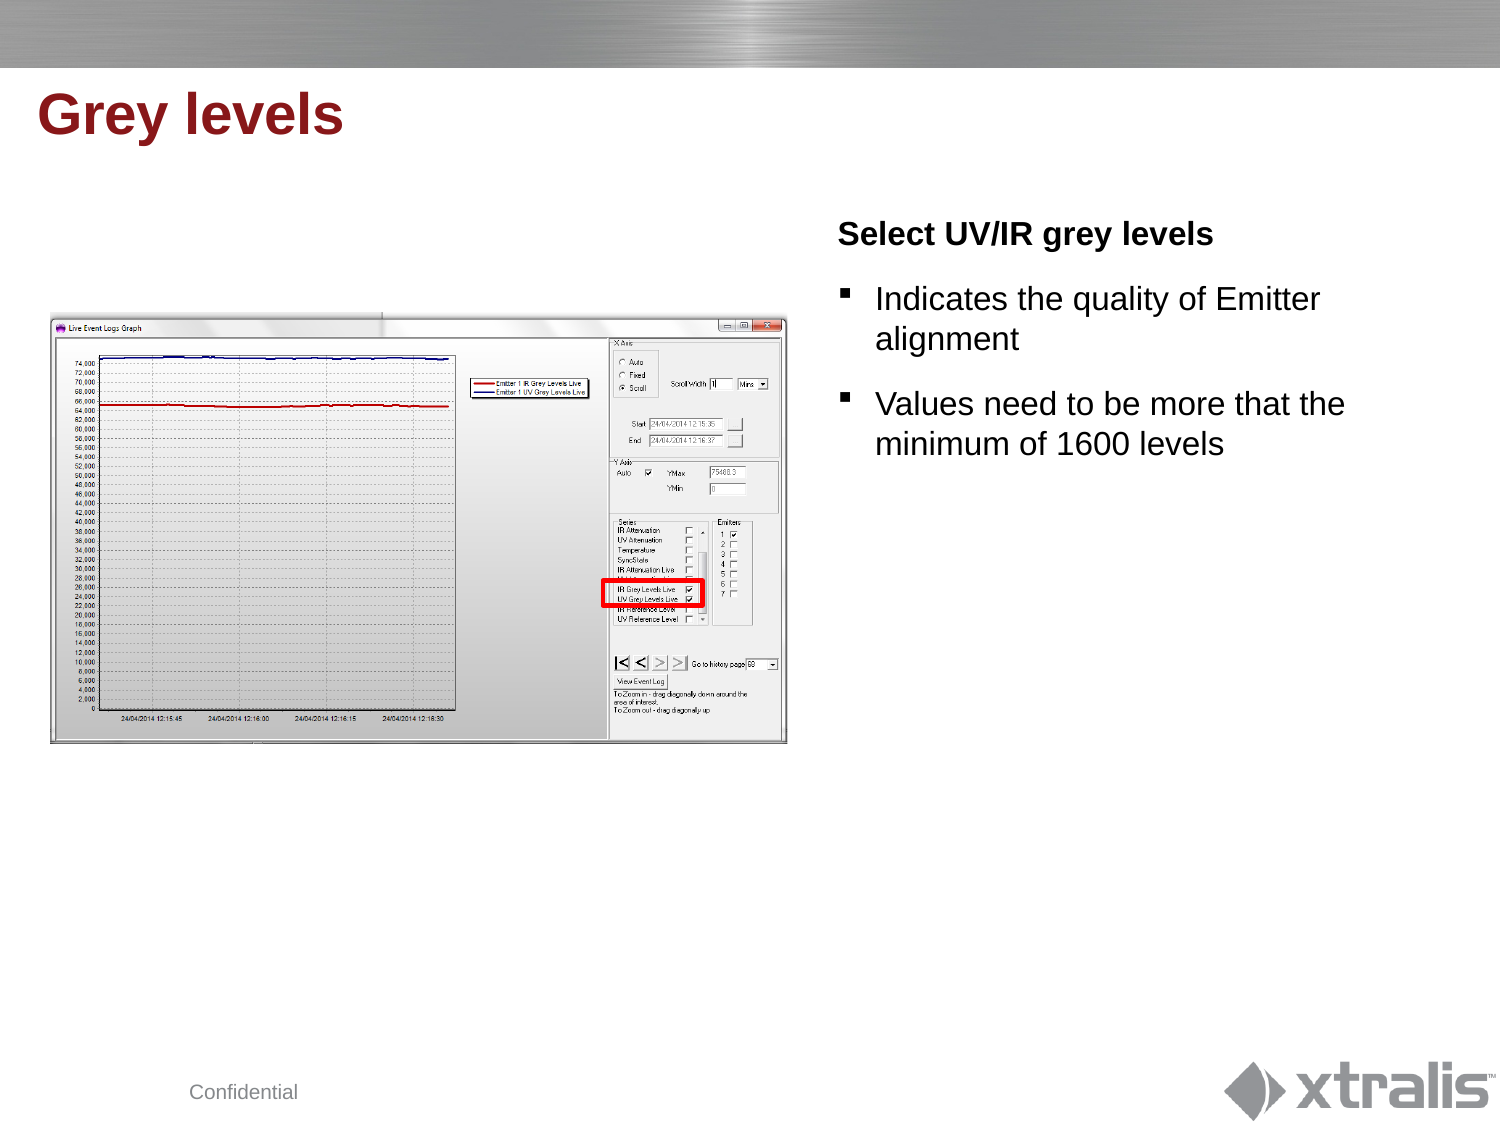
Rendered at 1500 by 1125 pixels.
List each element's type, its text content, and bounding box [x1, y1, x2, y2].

footer Confidential [0, 1057, 488, 1125]
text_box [49, 312, 788, 745]
picture [0, 0, 1500, 68]
title Grey levels [37, 87, 1463, 200]
picture [1218, 1057, 1500, 1125]
list Select UV/IR grey levels Indicates the quality of Emitter alignment Values need to be more that the minimum of 1600 levels [837, 212, 1438, 1038]
